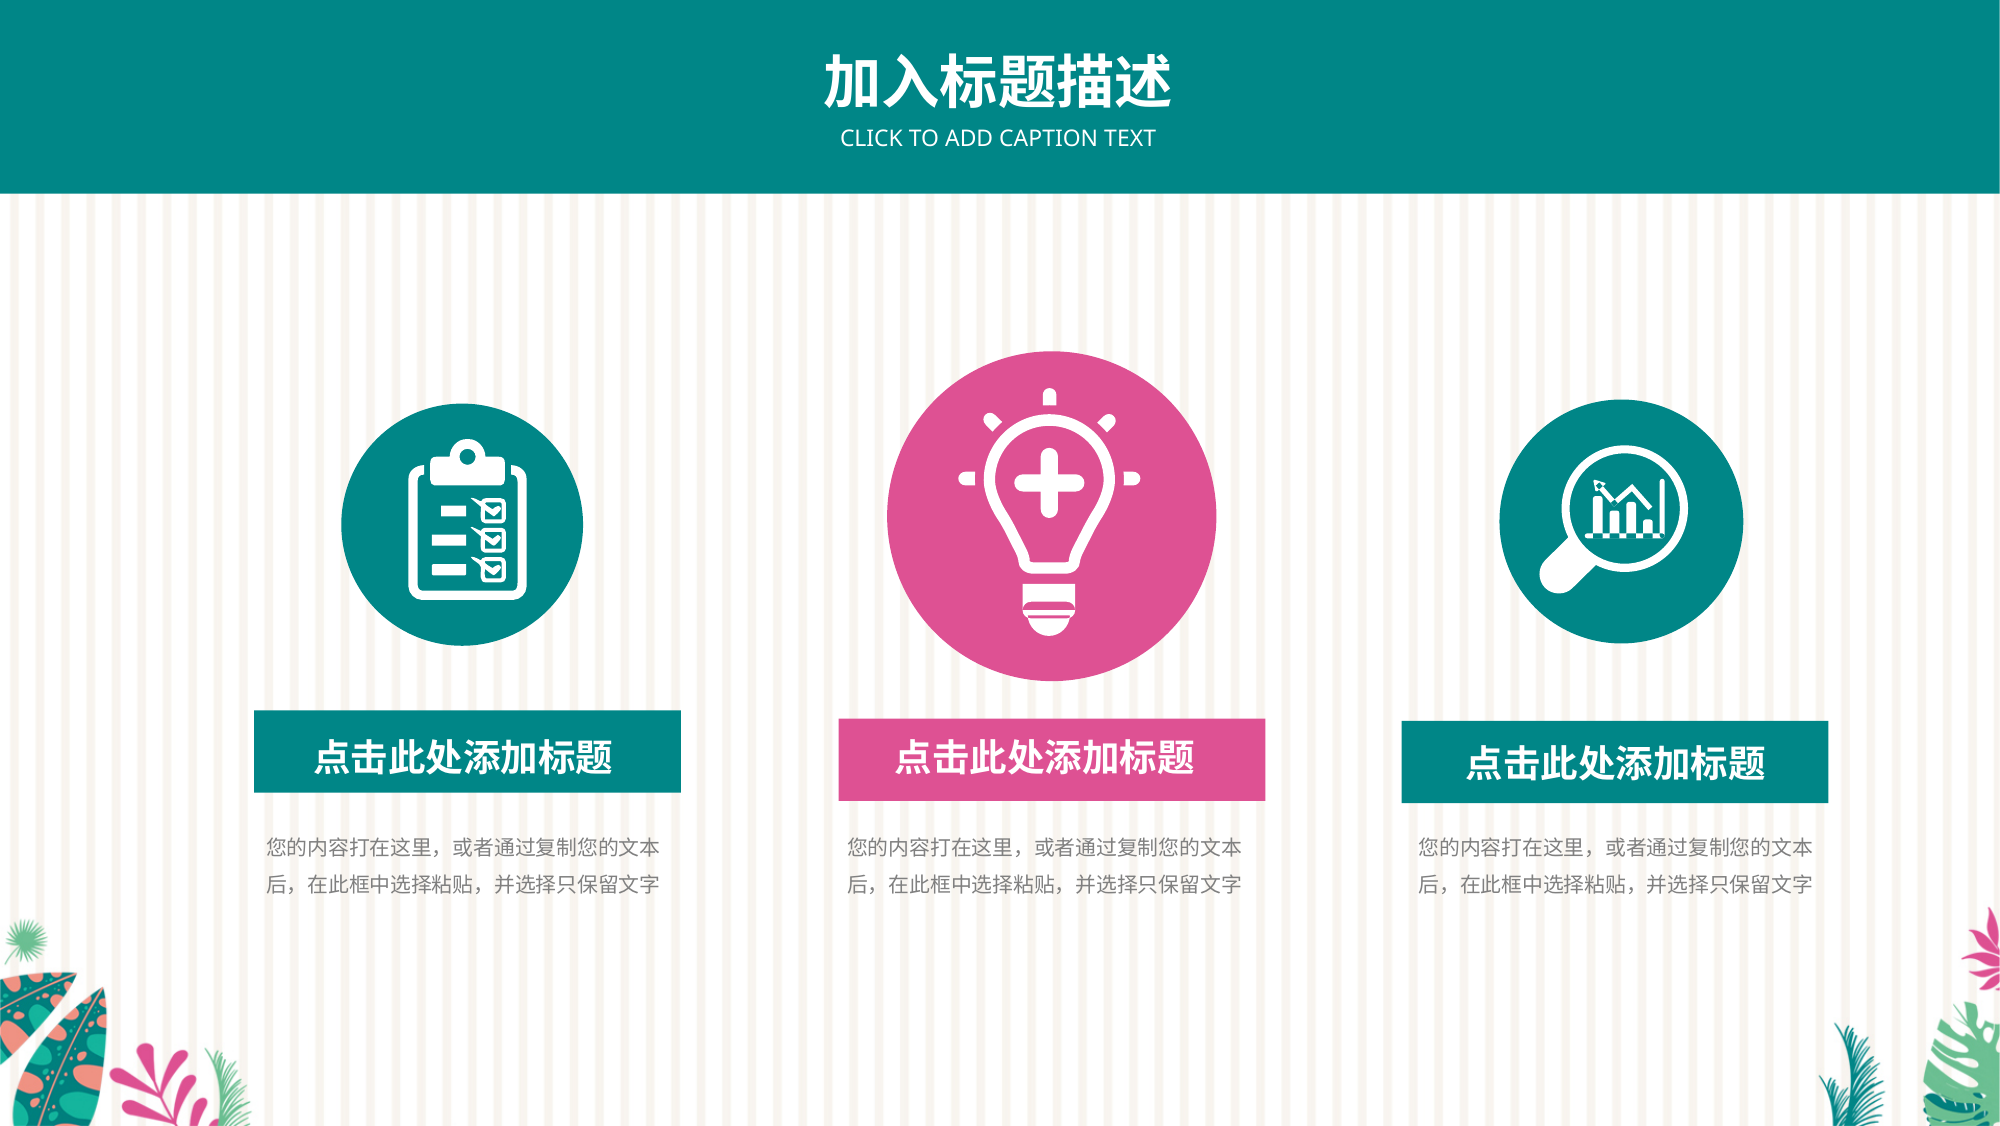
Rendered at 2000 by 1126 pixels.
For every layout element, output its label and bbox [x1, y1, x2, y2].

picture [0, 194, 2000, 1126]
text_box [235, 351, 1844, 906]
text_box [0, 0, 2000, 194]
